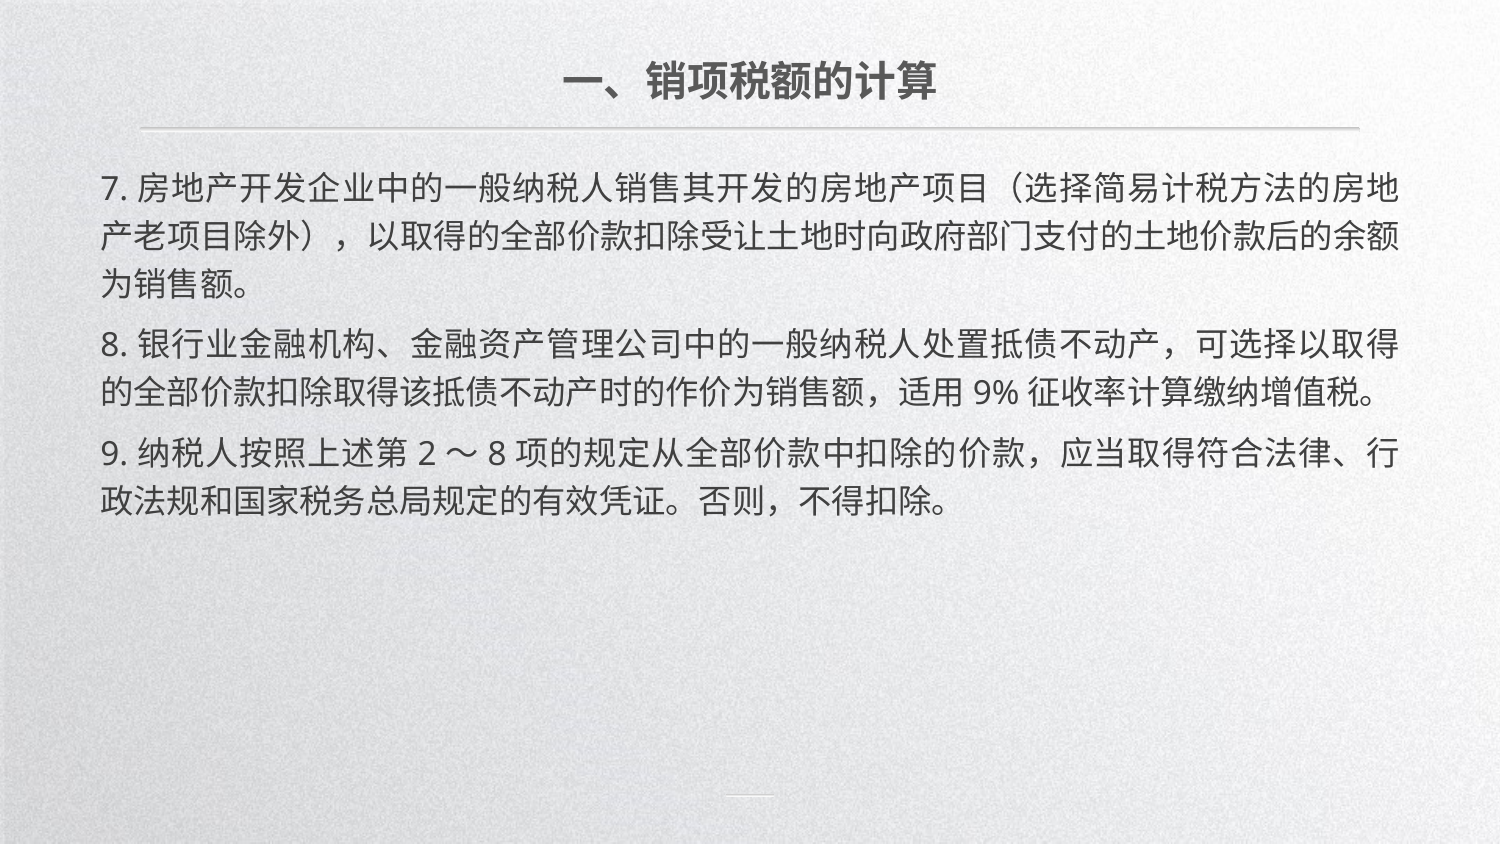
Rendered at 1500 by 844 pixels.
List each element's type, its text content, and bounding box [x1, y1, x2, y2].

picture [0, 0, 1500, 844]
text_box 7.房地产开发企业中的一般纳税人销售其开发的房地产项目（选择简易计税方法的房地产老项目除外），以取得的全部价款扣除受让土地时向政府部门支付的土地价款后的余额为销售额。 8.银行业金融机构、金融资产管理公司中的一般纳税人处置抵债不动产，可选择以取得的全部价款扣除取得该抵债不动产时的作价为销售额，适用9%征收率计算缴纳增值税。 9.纳税人按照上述第2～8项的规定从全部价款中扣除的价款，应当取得符合法律、行政法规和国家税务总局规定的有效凭证。否则，不得扣除。 [100, 159, 1400, 641]
text_box 一、销项税额的计算 [460, 49, 1039, 111]
